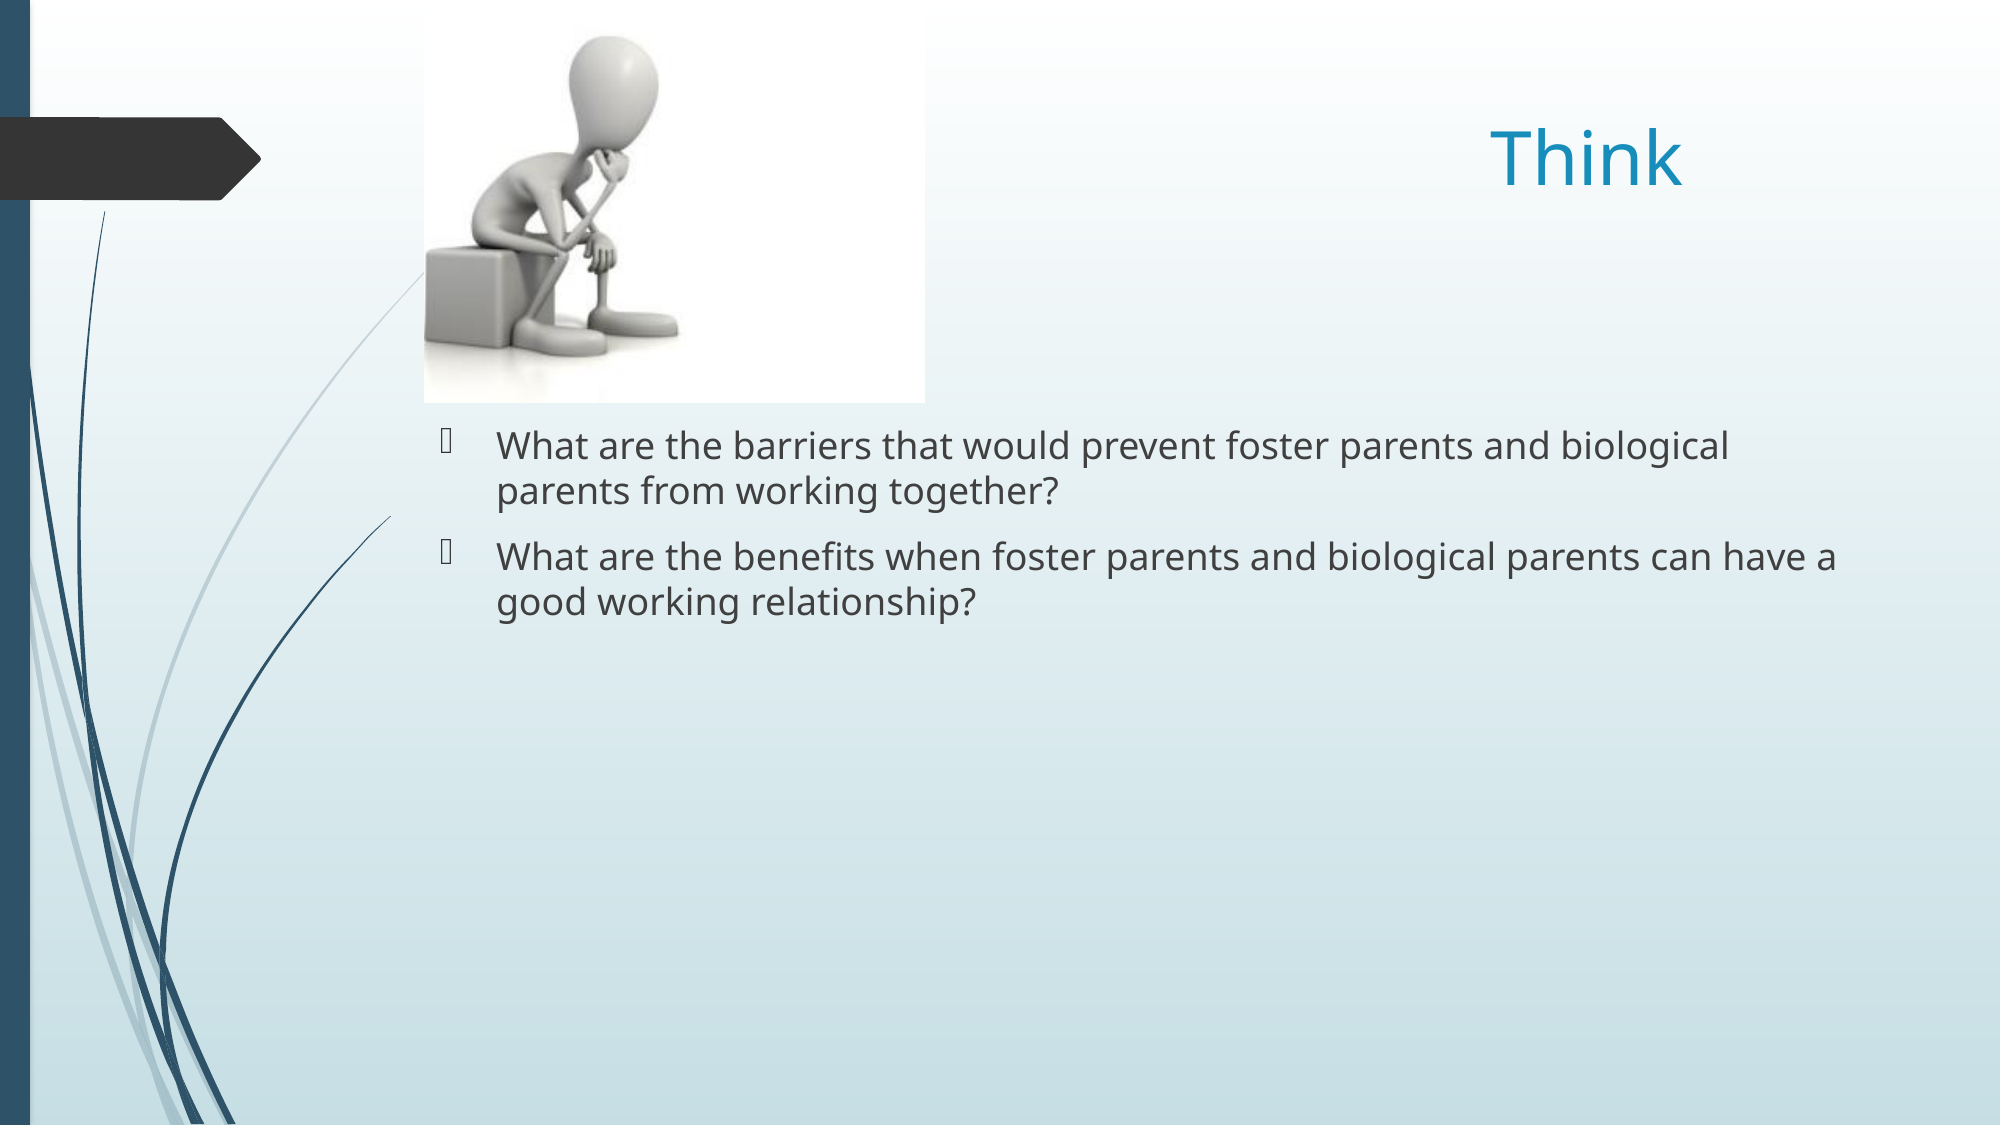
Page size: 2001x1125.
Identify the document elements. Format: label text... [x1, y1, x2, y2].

title Think About It… [929, 102, 1888, 313]
list What are the barriers that would prevent foster parents and biological parents from working together? What are the benefits when foster parents and biological parents can have a good working relationship? [424, 414, 1888, 1043]
picture [424, 0, 925, 404]
